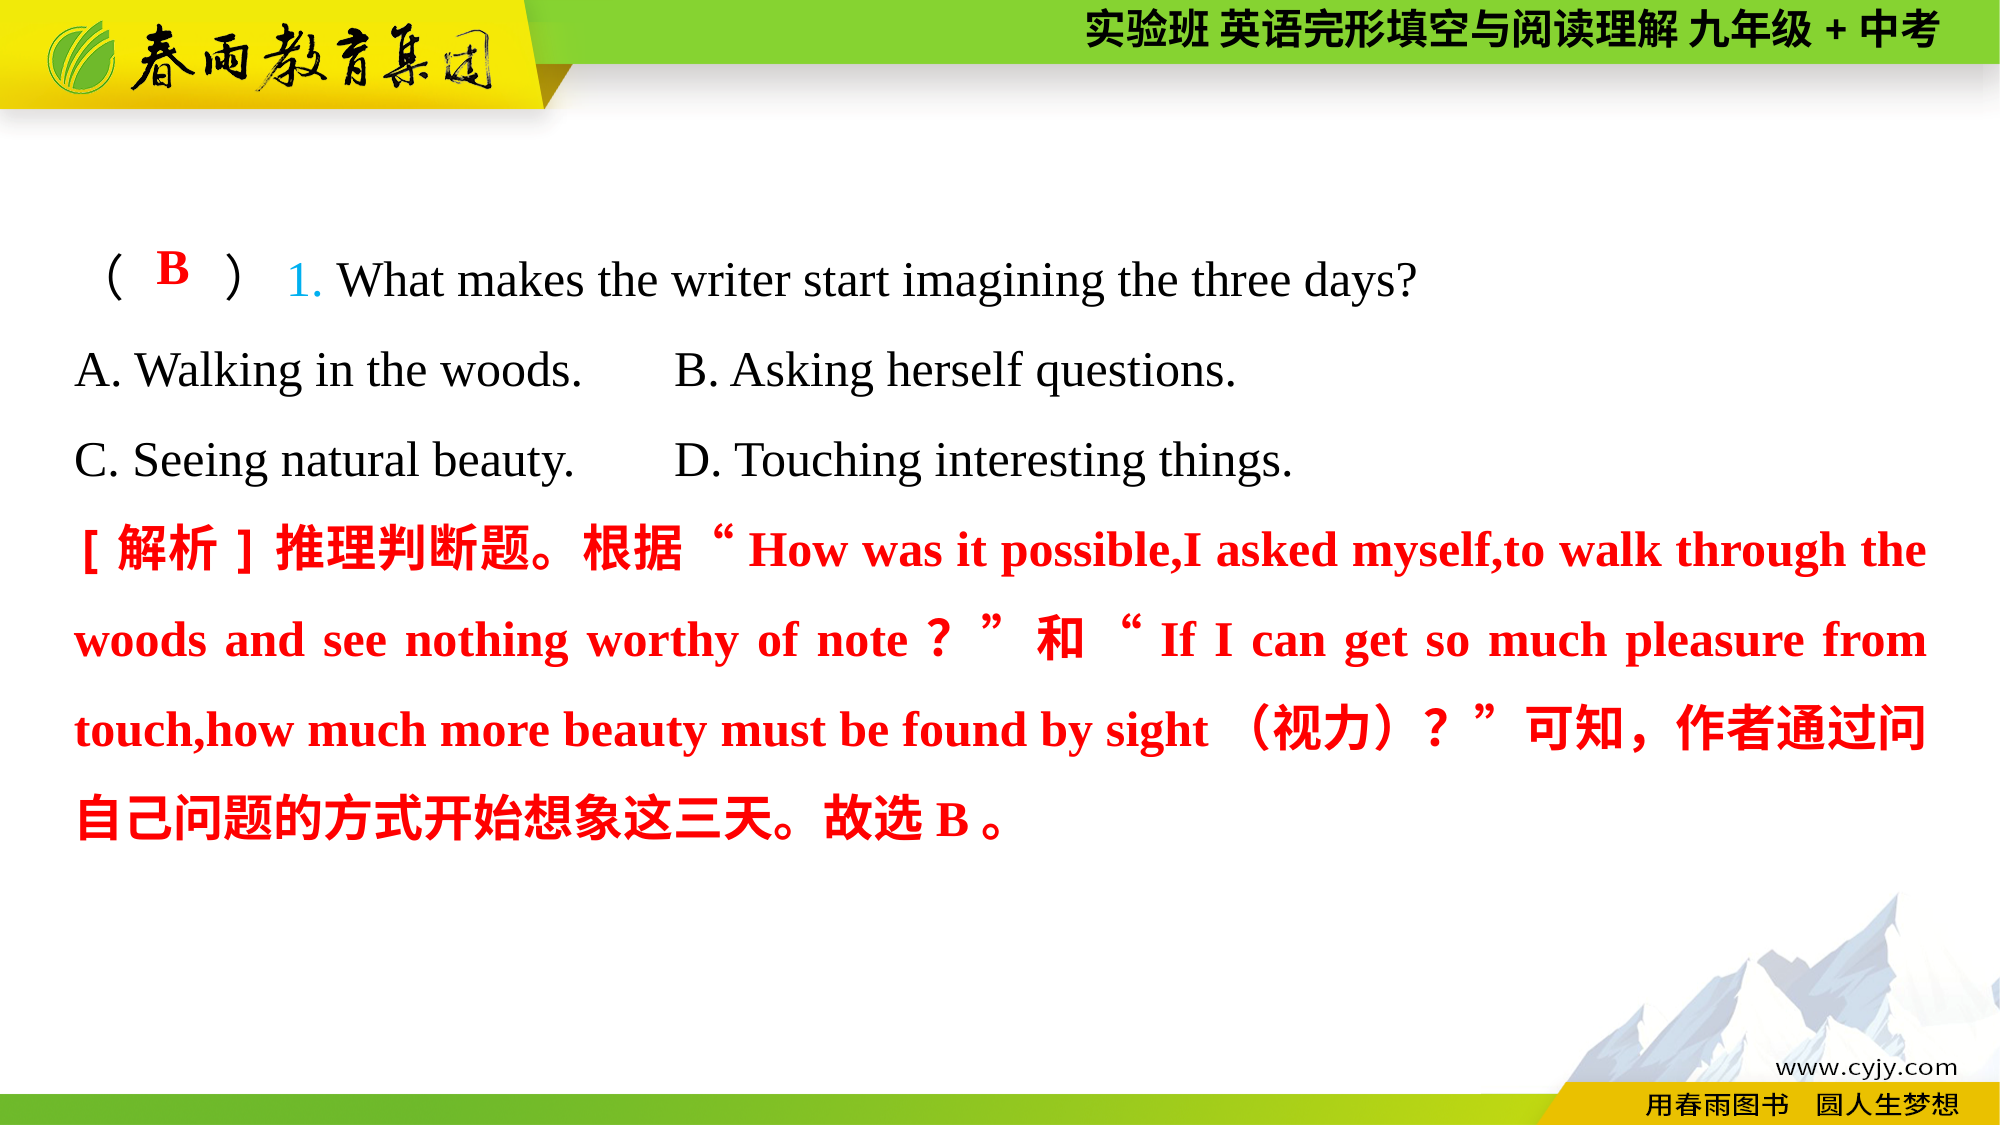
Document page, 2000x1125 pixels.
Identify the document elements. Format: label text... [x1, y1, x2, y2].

text_box [解析]推理判断题。根据“How was it possible,I asked myself,to walk through the woods and see nothing worthy of note？”和“If I can get so much pleasure from touch,how much more beauty must be found by sight（视力）？”可知，作者通过问自己问题的方式开始想象这三天。故选B。 [58, 478, 1943, 854]
list （ ）1. What makes the writer start imagining the three days? A. Walking in the woods. B. Asking herself questions. C. Seeing natural beauty. D. Touching interesting things. [59, 208, 1944, 497]
text_box B [141, 227, 205, 303]
picture [0, 0, 2000, 1125]
